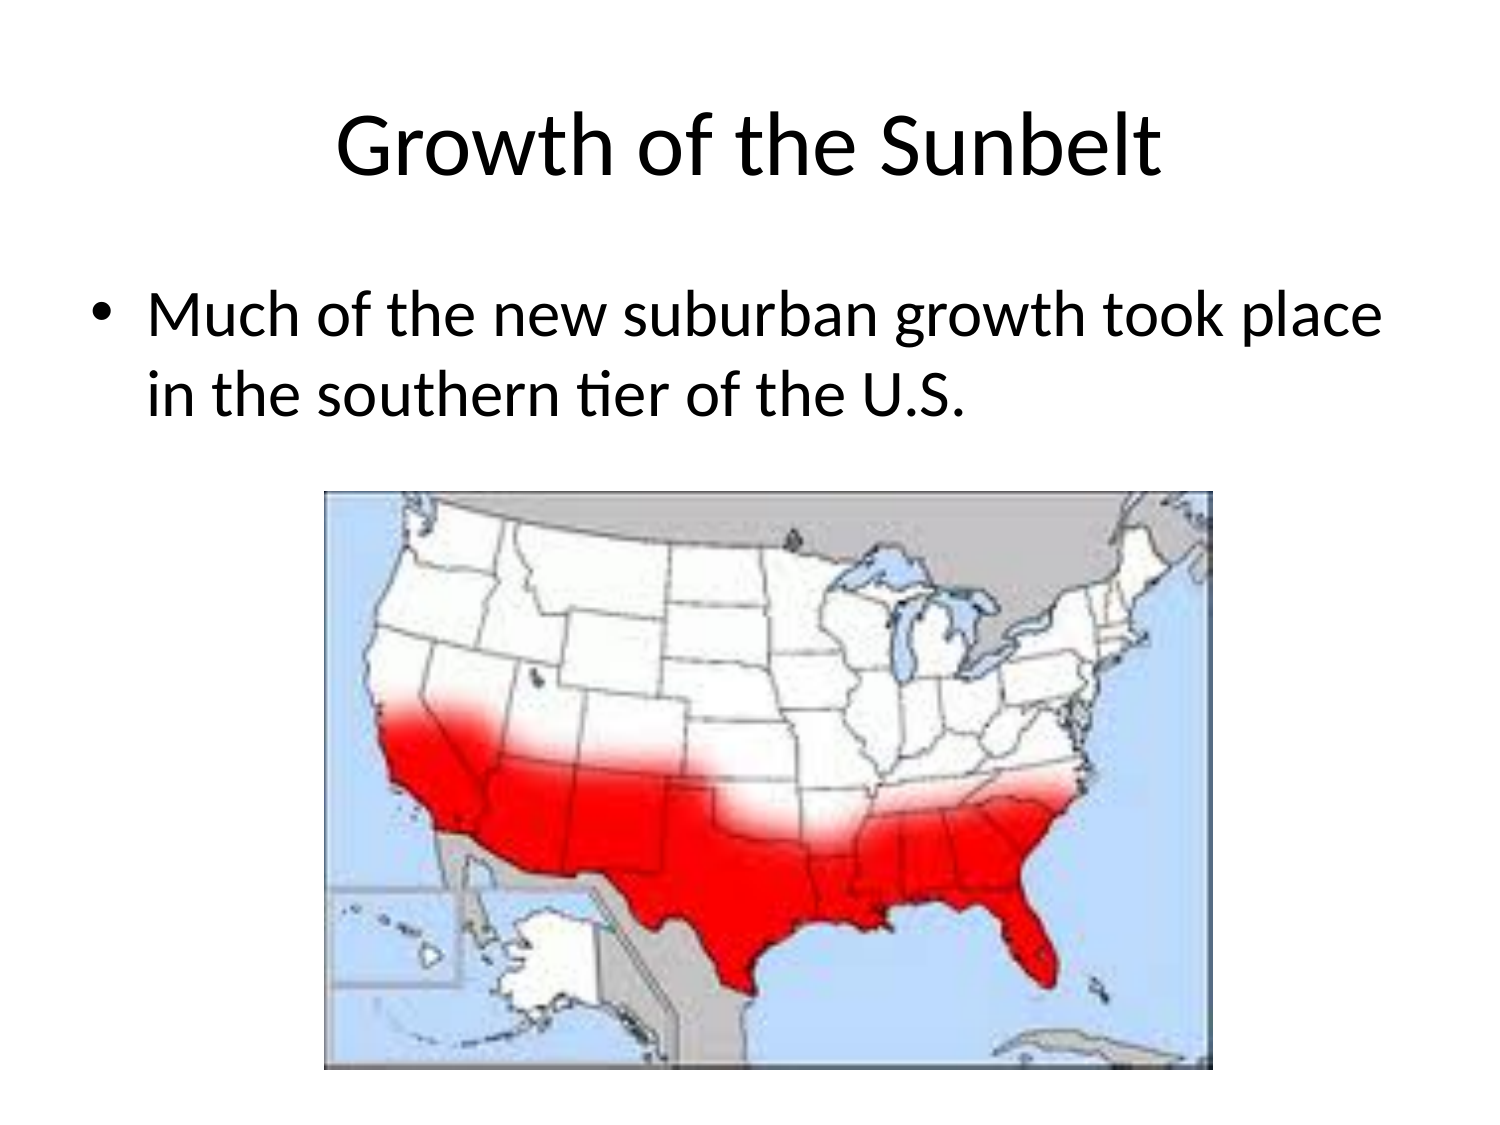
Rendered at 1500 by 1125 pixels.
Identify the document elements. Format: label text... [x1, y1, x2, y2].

title Growth of the Sunbelt [75, 45, 1425, 233]
picture [324, 491, 1213, 1070]
list Much of the new suburban growth took place in the southern tier of the U.S. [75, 262, 1425, 1005]
